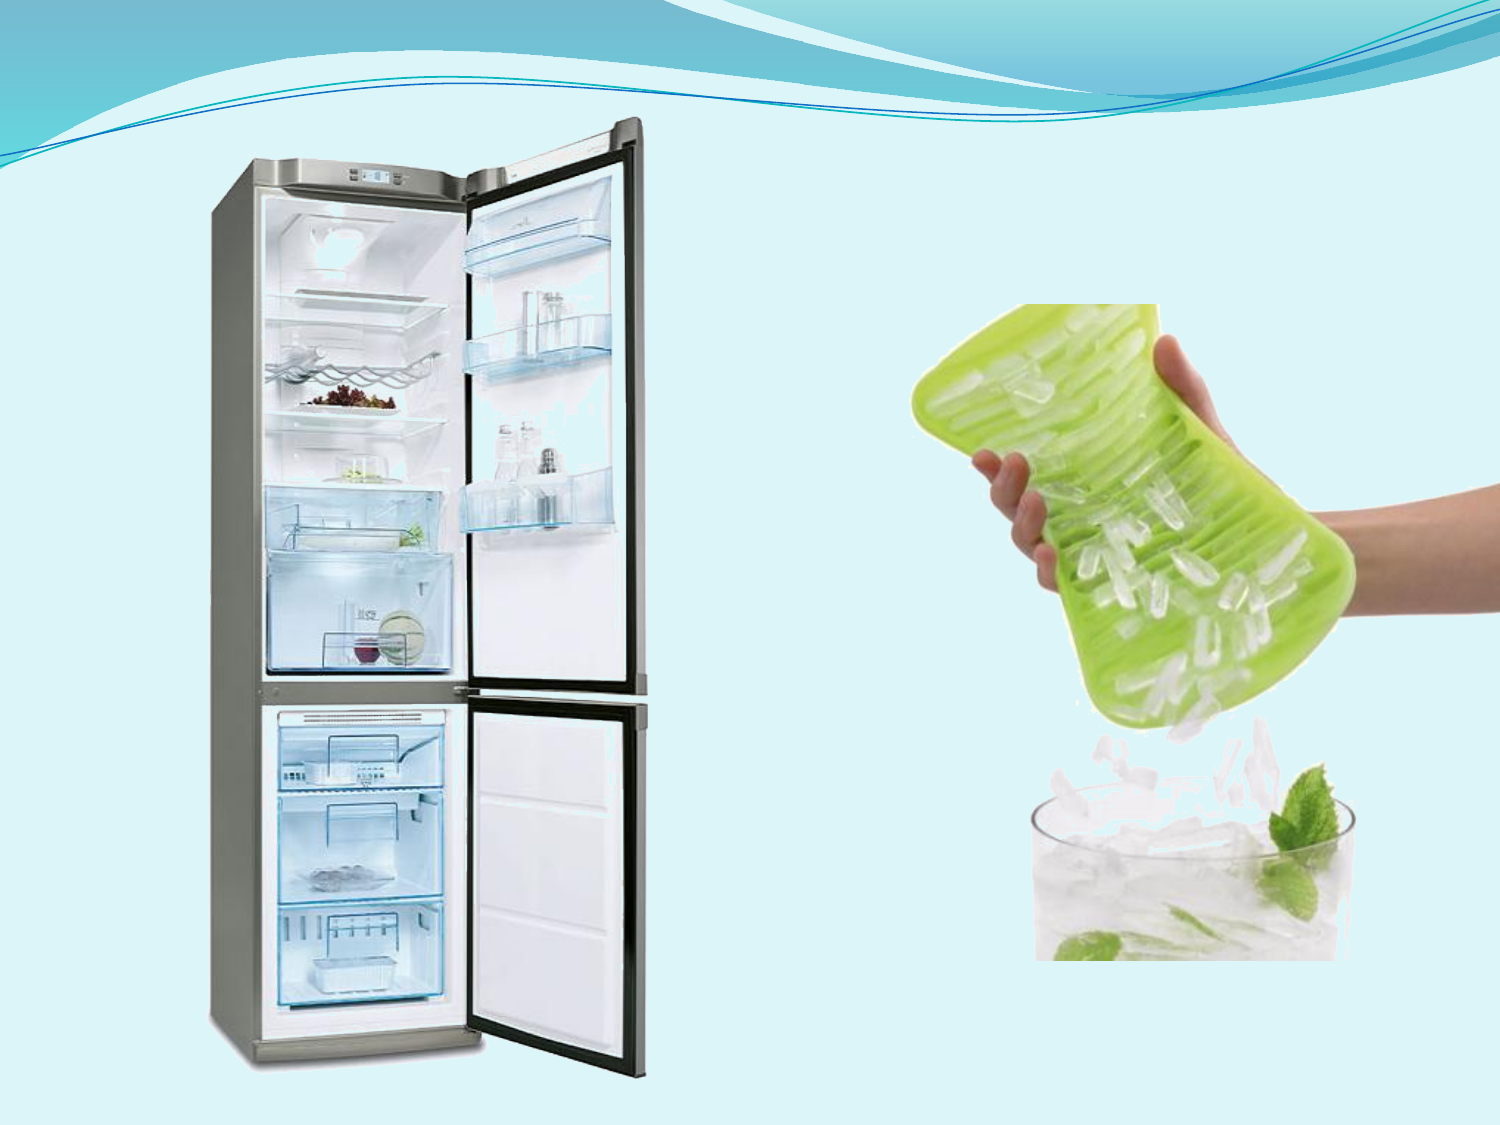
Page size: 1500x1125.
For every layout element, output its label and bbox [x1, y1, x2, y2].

picture [859, 304, 1500, 962]
picture [0, 81, 856, 1125]
